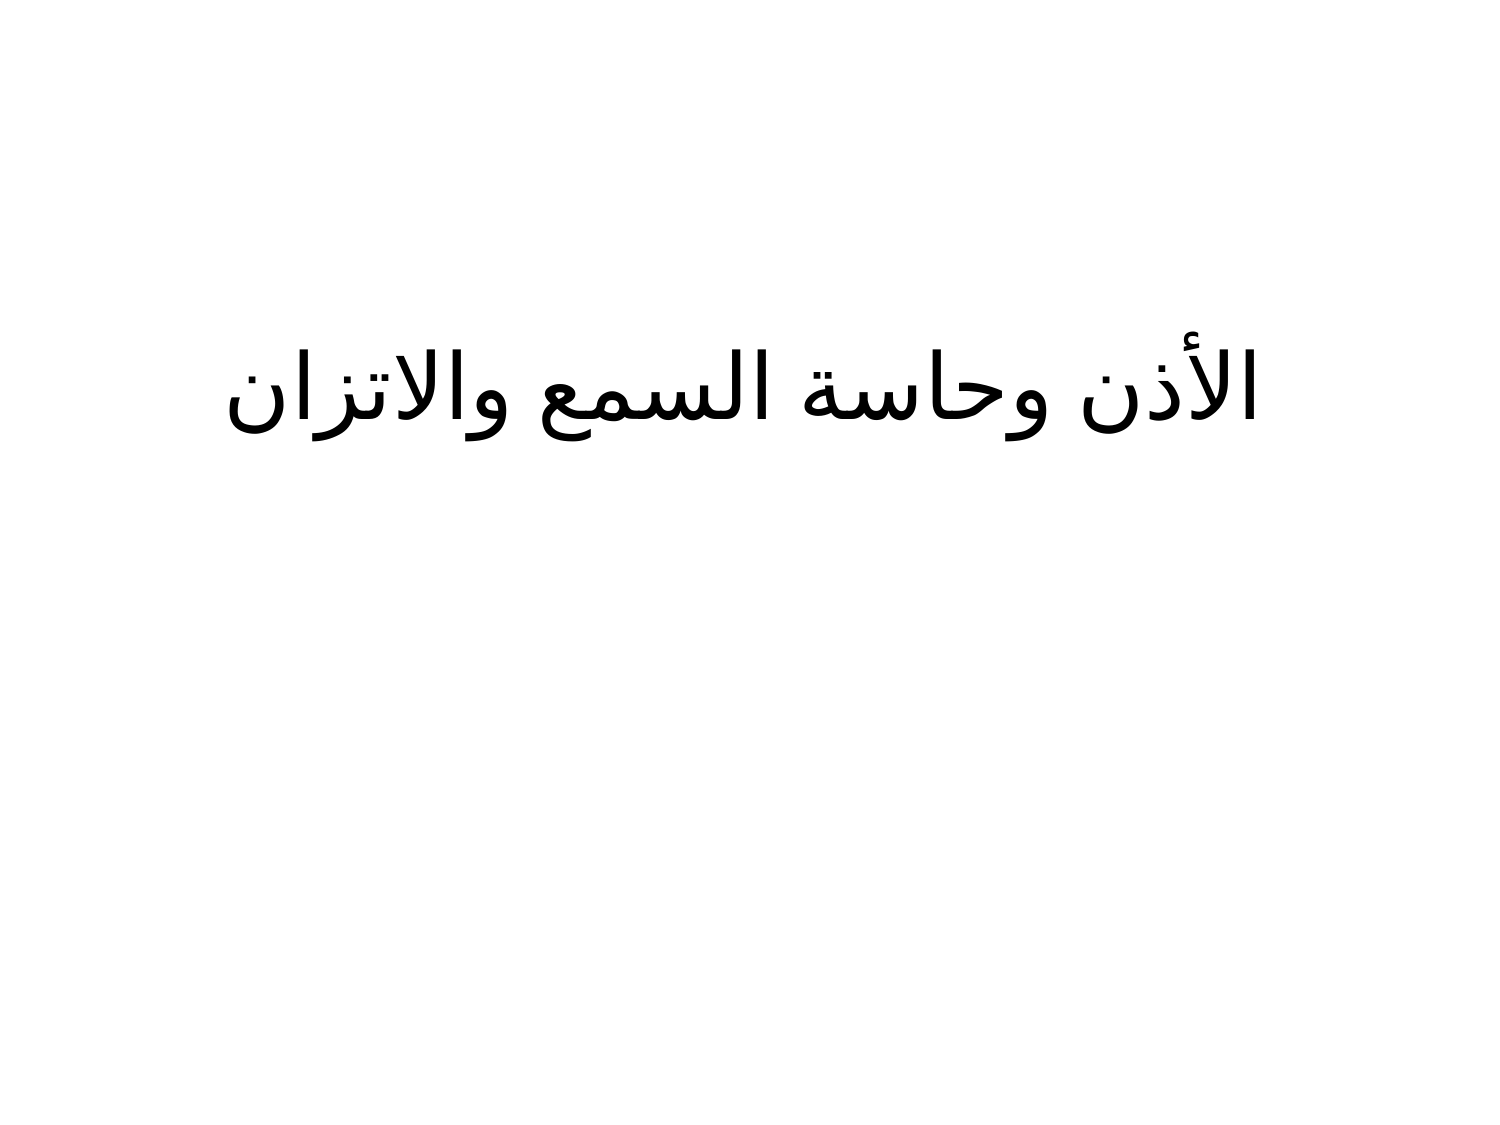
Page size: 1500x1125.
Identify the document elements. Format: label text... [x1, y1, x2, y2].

title الأذن وحاسة السمع والاتزان [118, 262, 1394, 504]
